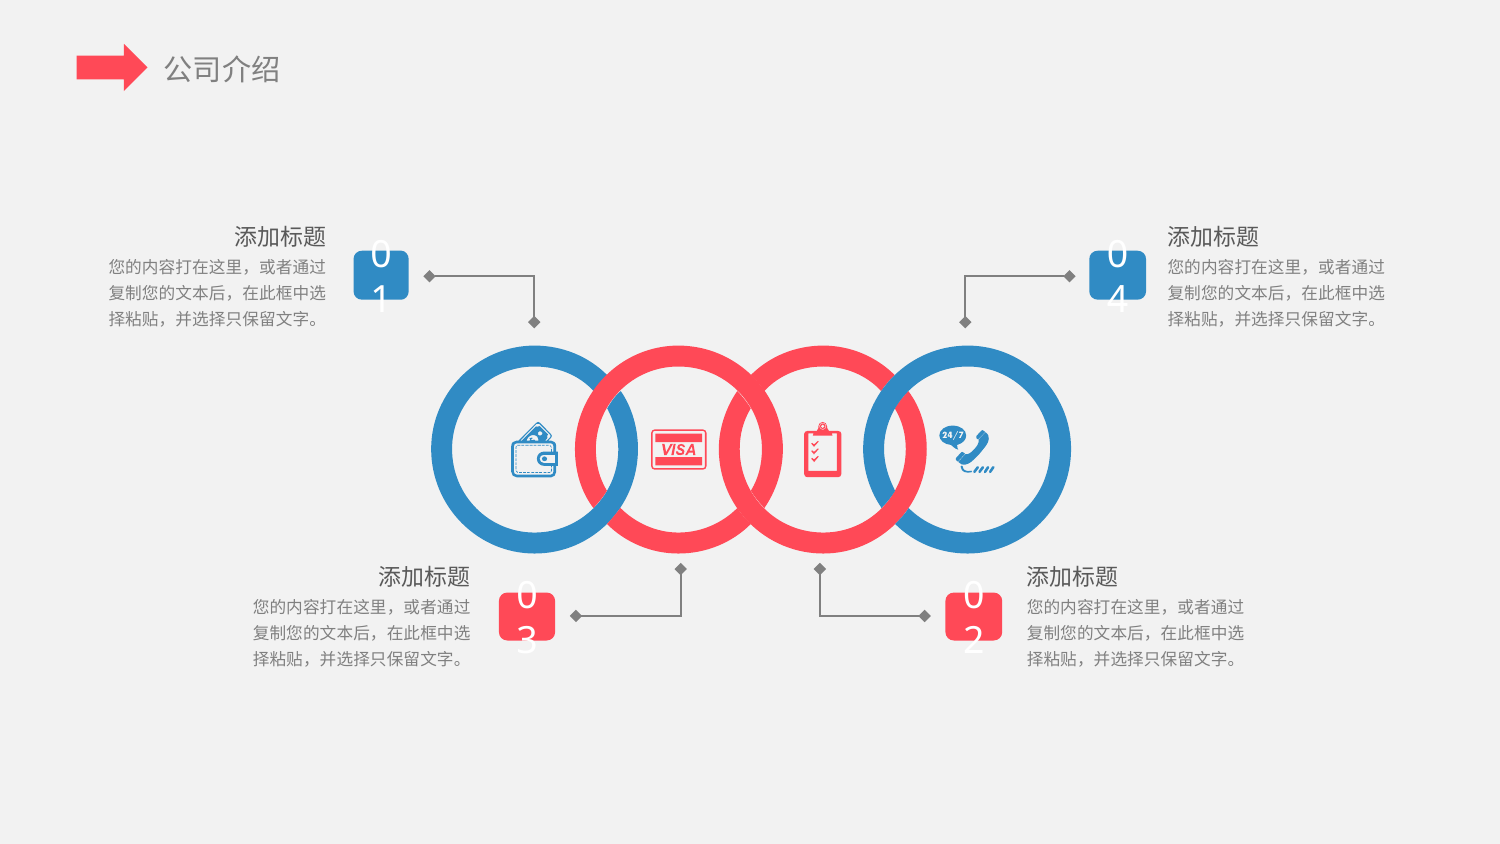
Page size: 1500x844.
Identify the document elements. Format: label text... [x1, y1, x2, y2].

text_box [651, 429, 707, 470]
text_box 添加标题 [1156, 209, 1276, 245]
text_box [813, 562, 931, 623]
text_box 添加标题 [362, 549, 482, 585]
text_box [423, 270, 541, 329]
text_box 02 [945, 592, 1003, 641]
text_box 添加标题 [218, 209, 338, 245]
text_box 01 [353, 250, 409, 300]
text_box [574, 345, 783, 508]
text_box [511, 421, 558, 478]
text_box 您的内容打在这里，或者通过复制您的文本后，在此框中选择粘贴，并选择只保留文字。 [238, 585, 482, 675]
text_box [959, 270, 1076, 329]
text_box [569, 562, 687, 623]
text_box [939, 425, 967, 450]
text_box [955, 430, 995, 474]
text_box 您的内容打在这里，或者通过复制您的文本后，在此框中选择粘贴，并选择只保留文字。 [1156, 245, 1400, 335]
text_box [804, 421, 842, 478]
text_box [431, 345, 638, 554]
text_box [606, 507, 750, 554]
text_box 04 [1089, 250, 1147, 300]
text_box [863, 345, 1072, 554]
text_box 添加标题 [1015, 549, 1135, 585]
text_box [718, 391, 927, 554]
text_box [750, 345, 894, 392]
text_box 您的内容打在这里，或者通过复制您的文本后，在此框中选择粘贴，并选择只保留文字。 [94, 245, 338, 335]
text_box 您的内容打在这里，或者通过复制您的文本后，在此框中选择粘贴，并选择只保留文字。 [1015, 585, 1259, 675]
text_box 03 [498, 592, 556, 641]
